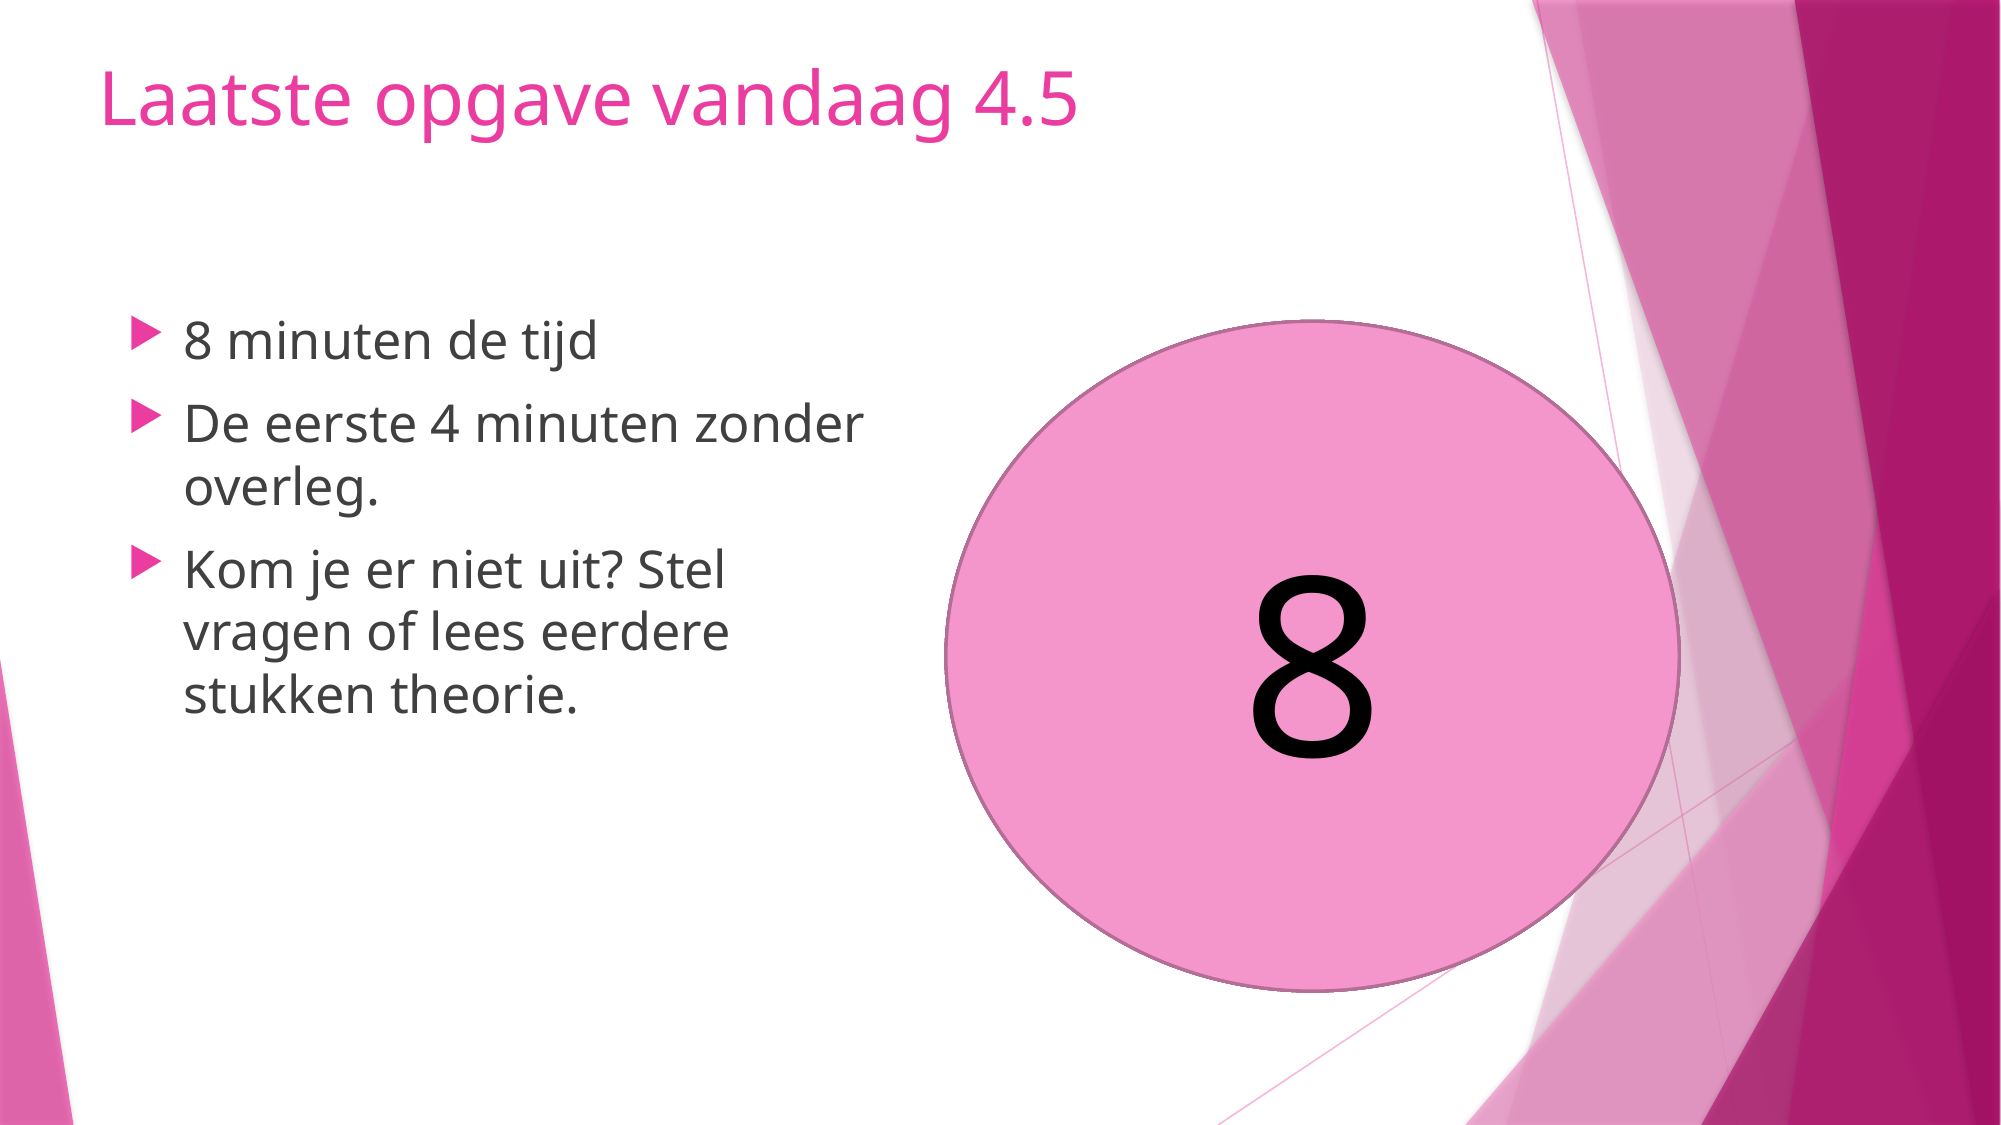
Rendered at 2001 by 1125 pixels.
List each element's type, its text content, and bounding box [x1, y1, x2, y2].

list 8 minuten de tijd De eerste 4 minuten zonder overleg. Kom je er niet uit? Stel vragen of lees eerdere stukken theorie. [112, 299, 896, 992]
title Laatste opgave vandaag 4.5 [83, 42, 1494, 260]
text_box 8 [944, 319, 1681, 993]
